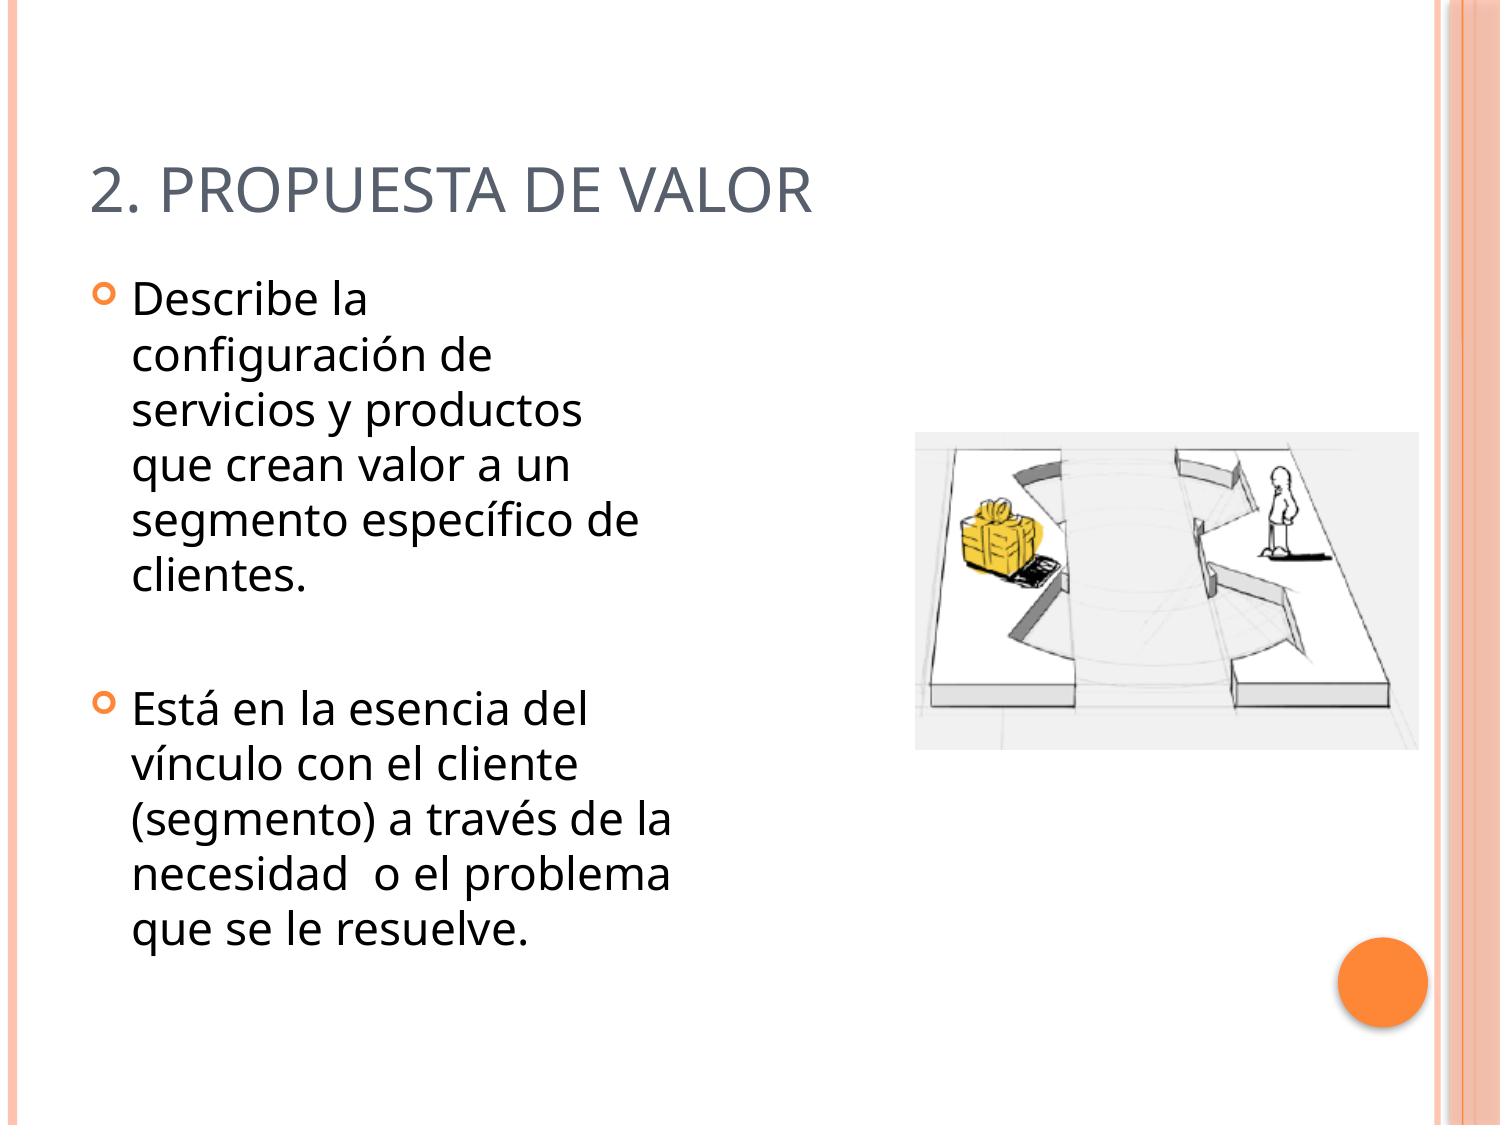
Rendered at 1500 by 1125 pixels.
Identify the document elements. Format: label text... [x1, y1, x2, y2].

picture [914, 432, 1419, 751]
list Describe la configuración de servicios y productos que crean valor a un segmento específico de clientes. Está en la esencia del vínculo con el cliente (segmento) a través de la necesidad o el problema que se le resuelve. [75, 262, 691, 1005]
title 2. Propuesta de Valor [75, 45, 1300, 233]
